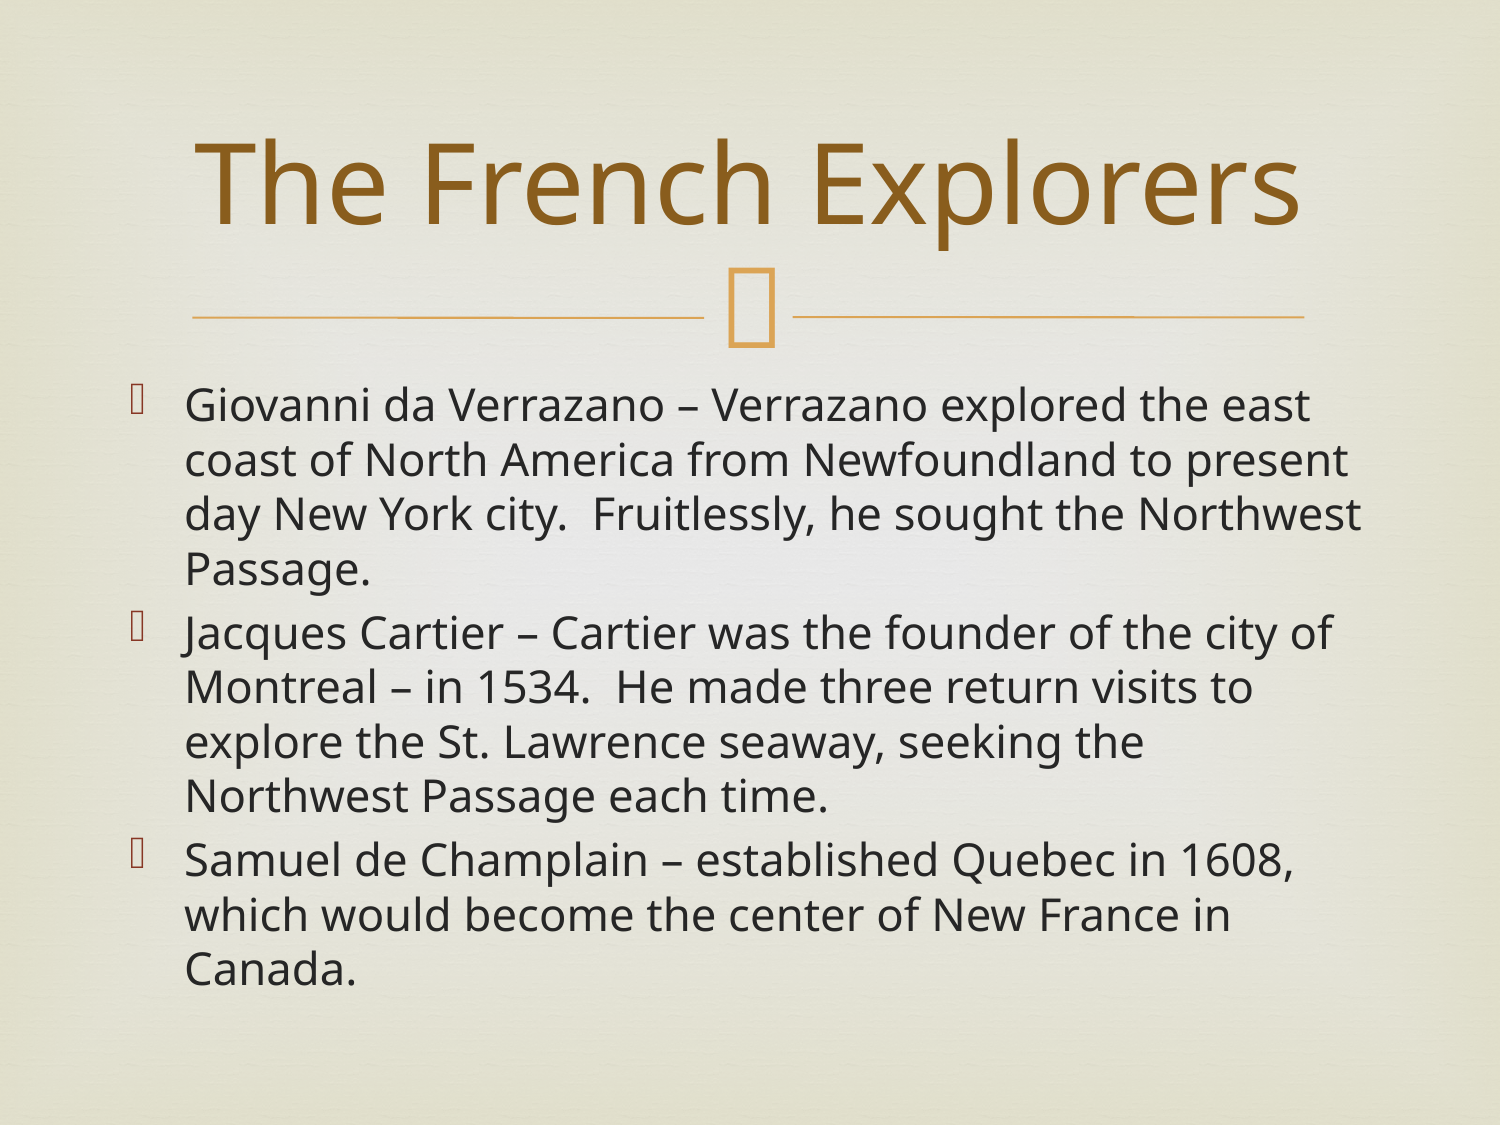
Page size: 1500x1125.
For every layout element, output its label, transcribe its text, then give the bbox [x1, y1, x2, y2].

list Giovanni da Verrazano – Verrazano explored the east coast of North America from Newfoundland to present day New York city. Fruitlessly, he sought the Northwest Passage. Jacques Cartier – Cartier was the founder of the city of Montreal – in 1534. He made three return visits to explore the St. Lawrence seaway, seeking the Northwest Passage each time. Samuel de Champlain – established Quebec in 1608, which would become the center of New France in Canada. [114, 368, 1386, 1005]
title The French Explorers [112, 93, 1386, 267]
